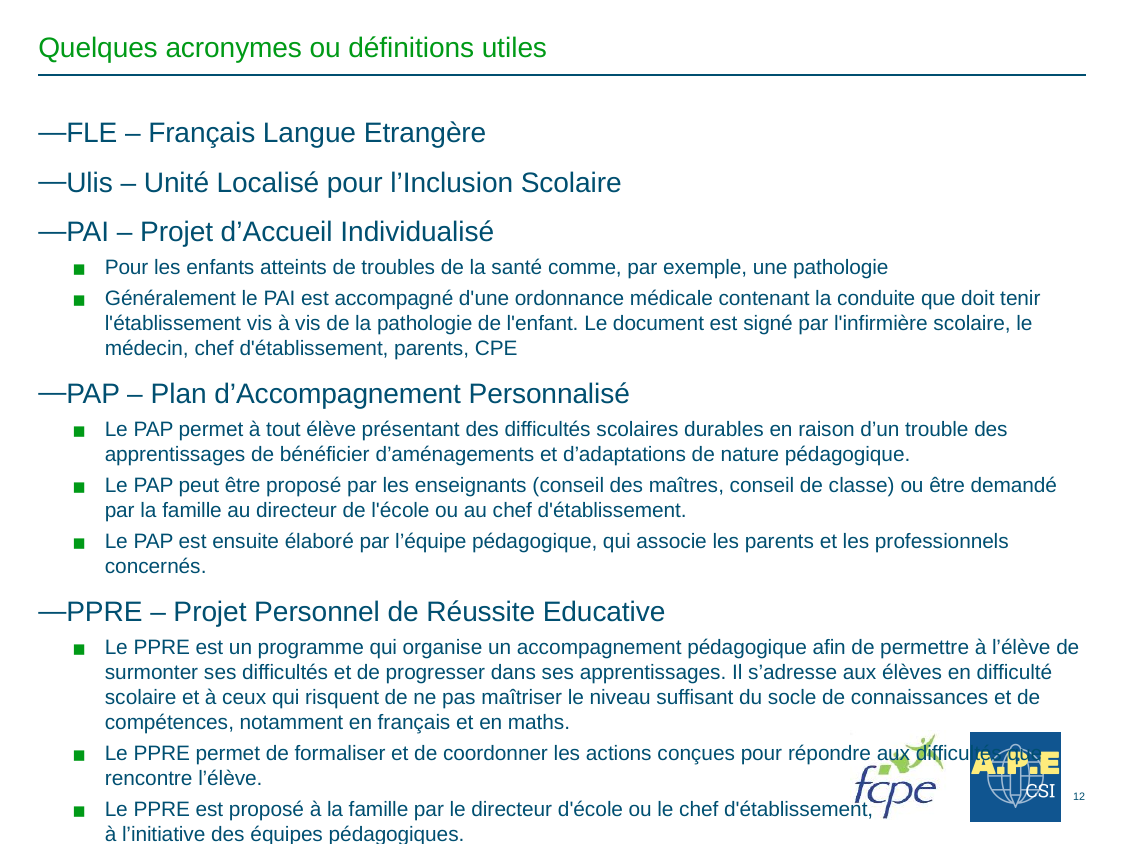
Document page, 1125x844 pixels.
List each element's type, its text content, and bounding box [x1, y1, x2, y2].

list FLE – Français Langue Etrangère Ulis – Unité Localisé pour l’Inclusion Scolaire PAI – Projet d’Accueil Individualisé Pour les enfants atteints de troubles de la santé comme, par exemple, une pathologie Généralement le PAI est accompagné d'une ordonnance médicale contenant la conduite que doit tenir l'établissement vis à vis de la pathologie de l'enfant. Le document est signé par l'infirmière scolaire, le médecin, chef d'établissement, parents, CPE PAP – Plan d’Accompagnement Personnalisé Le PAP permet à tout élève présentant des difficultés scolaires durables en raison d’un trouble des apprentissages de bénéficier d’aménagements et d’adaptations de nature pédagogique. Le PAP peut être proposé par les enseignants (conseil des maîtres, conseil de classe) ou être demandé par la famille au directeur de l'école ou au chef d'établissement. Le PAP est ensuite élaboré par l’équipe pédagogique, qui associe les parents et les professionnels concernés. PPRE – Projet Personnel de Réussite Educative Le PPRE est un programme qui organise un accompagnement pédagogique afin de permettre à l’élève de surmonter ses difficultés et de progresser dans ses apprentissages. Il s’adresse aux élèves en difficulté scolaire et à ceux qui risquent de ne pas maîtriser le niveau suffisant du socle de connaissances et de compétences, notamment en français et en maths. Le PPRE permet de formaliser et de coordonner les actions conçues pour répondre aux difficultés que rencontre l’élève. Le PPRE est proposé à la famille par le directeur d'école ou le chef d'établissement, à l’initiative des équipes pédagogiques. [38, 114, 1086, 778]
picture [970, 778, 1061, 822]
list Quelques acronymes ou définitions utiles [38, 28, 993, 104]
picture [850, 778, 947, 820]
slide_number 12 [1060, 791, 1086, 813]
